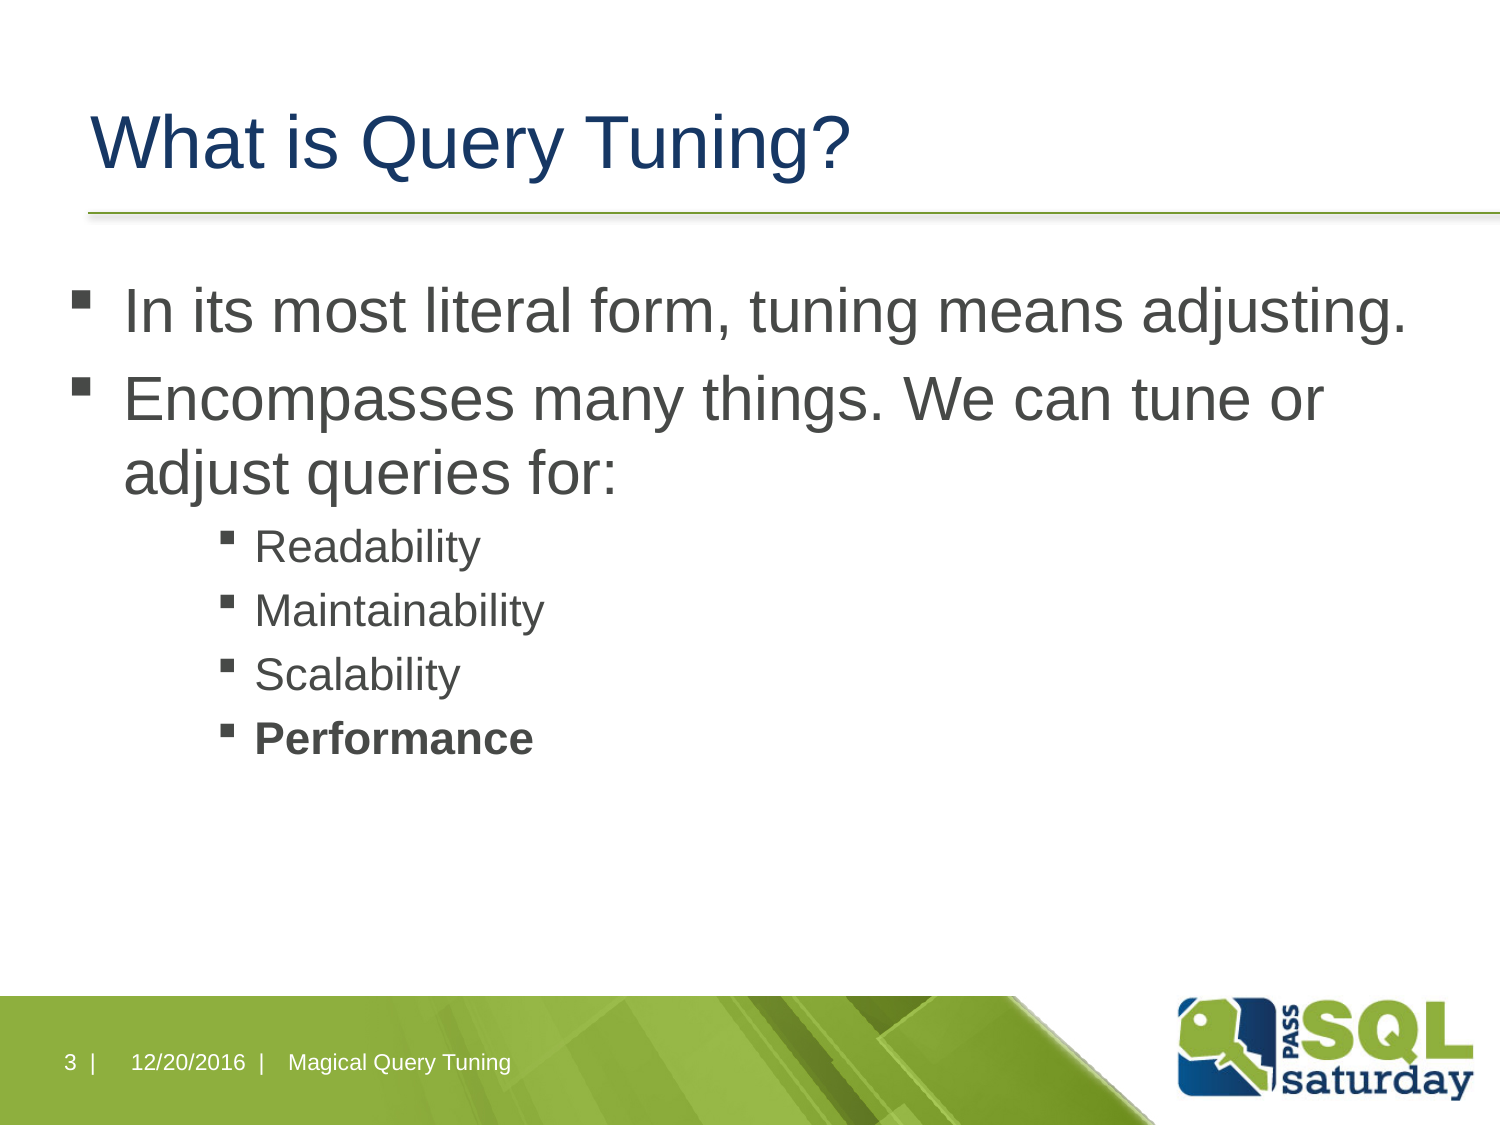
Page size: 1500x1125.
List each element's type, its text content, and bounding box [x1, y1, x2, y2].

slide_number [115, 1031, 273, 1092]
footer Magical Query Tuning [273, 1031, 751, 1092]
picture [0, 969, 1483, 1125]
title What is Query Tuning? [75, 45, 1425, 233]
text_box 3 | [37, 1031, 115, 1092]
list In its most literal form, tuning means adjusting. Encompasses many things. We can tune or adjust queries for: Readability Maintainability Scalability Performance [51, 262, 1449, 1005]
